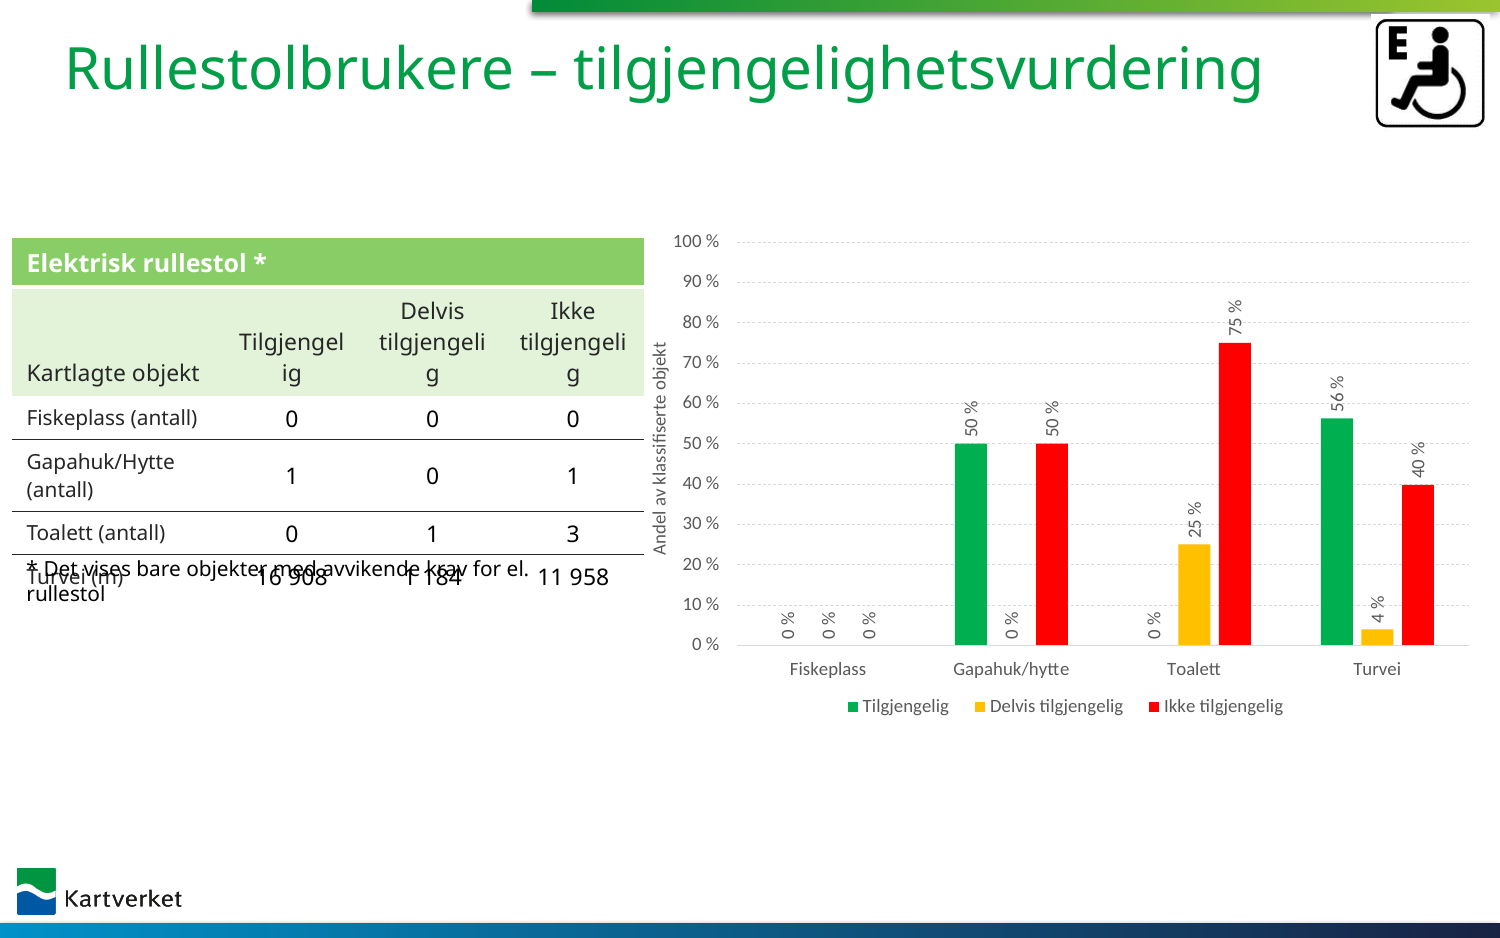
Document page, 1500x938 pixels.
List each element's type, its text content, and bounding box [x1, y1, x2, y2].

table_cell 1 [503, 440, 638, 511]
table_cell 0 [222, 512, 362, 548]
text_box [1371, 13, 1491, 133]
table_cell Fiskeplass (antall) [12, 396, 222, 439]
table_cell 11 958 [597, 555, 638, 598]
table_cell Delvis tilgjengelig [362, 289, 503, 396]
table_cell 0 [362, 440, 503, 511]
picture [643, 218, 1481, 728]
table_cell Kartlagte objekt [12, 289, 222, 396]
table_cell Toalett (antall) [12, 512, 222, 548]
table_cell Tilgjengelig [222, 289, 362, 396]
table_cell 0 [503, 396, 638, 439]
table_cell Gapahuk/Hytte (antall) [12, 440, 222, 511]
table_cell 3 [503, 512, 638, 554]
table_cell Ikke tilgjengelig [503, 289, 638, 396]
table_cell 0 [362, 396, 503, 439]
text_box Rullestolbrukere – tilgjengelighetsvurdering [49, 12, 1372, 109]
table_header Elektrisk rullestol * [12, 238, 638, 285]
table_cell 1 [362, 512, 503, 548]
table_cell 0 [222, 396, 362, 439]
table_cell 1 [222, 440, 362, 511]
text_box * Det vises bare objekter med avvikende krav for el. rullestol [11, 548, 597, 613]
